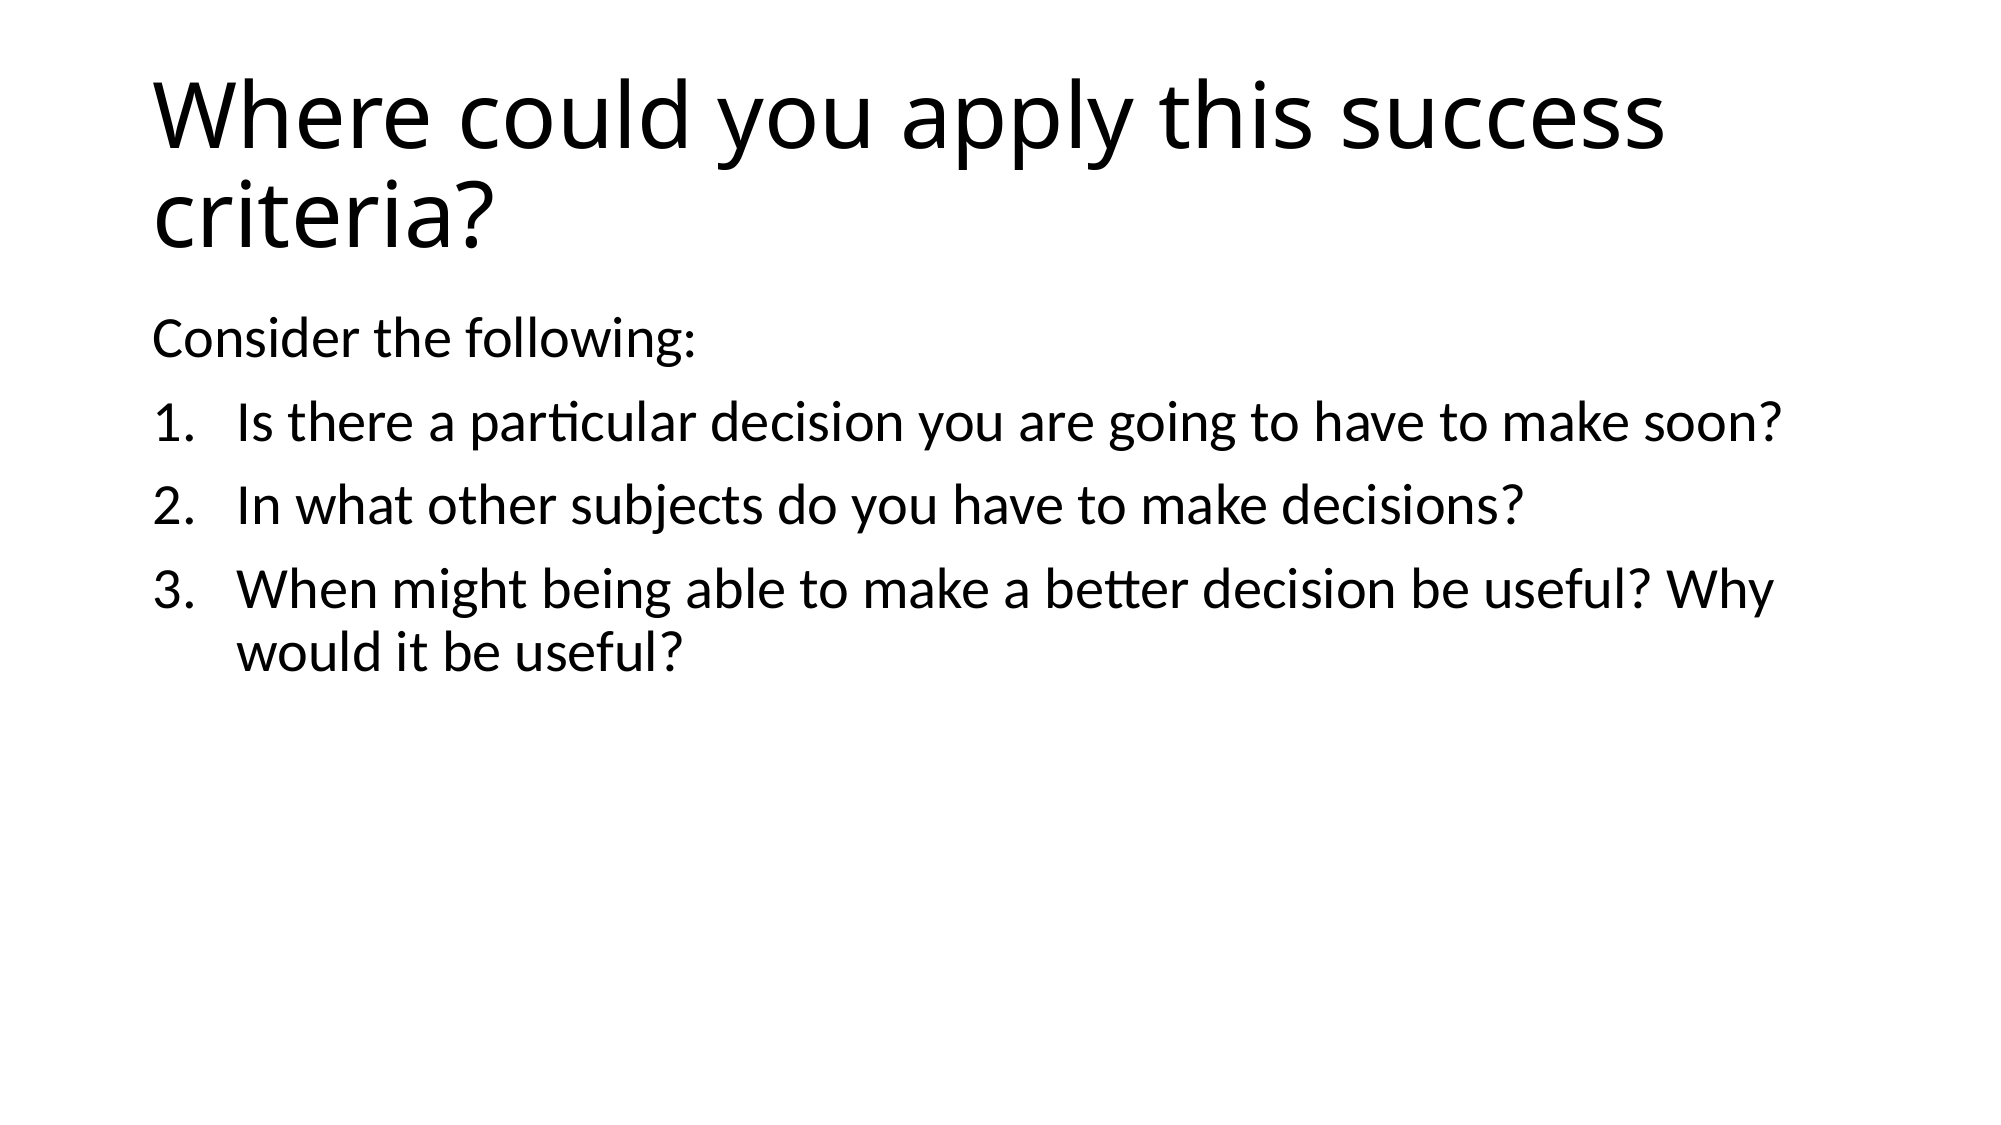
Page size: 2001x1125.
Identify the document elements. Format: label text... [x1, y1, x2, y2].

title Where could you apply this success criteria? [137, 59, 1863, 278]
list Consider the following: Is there a particular decision you are going to have to make soon? In what other subjects do you have to make decisions? When might being able to make a better decision be useful? Why would it be useful? [137, 299, 1863, 1014]
